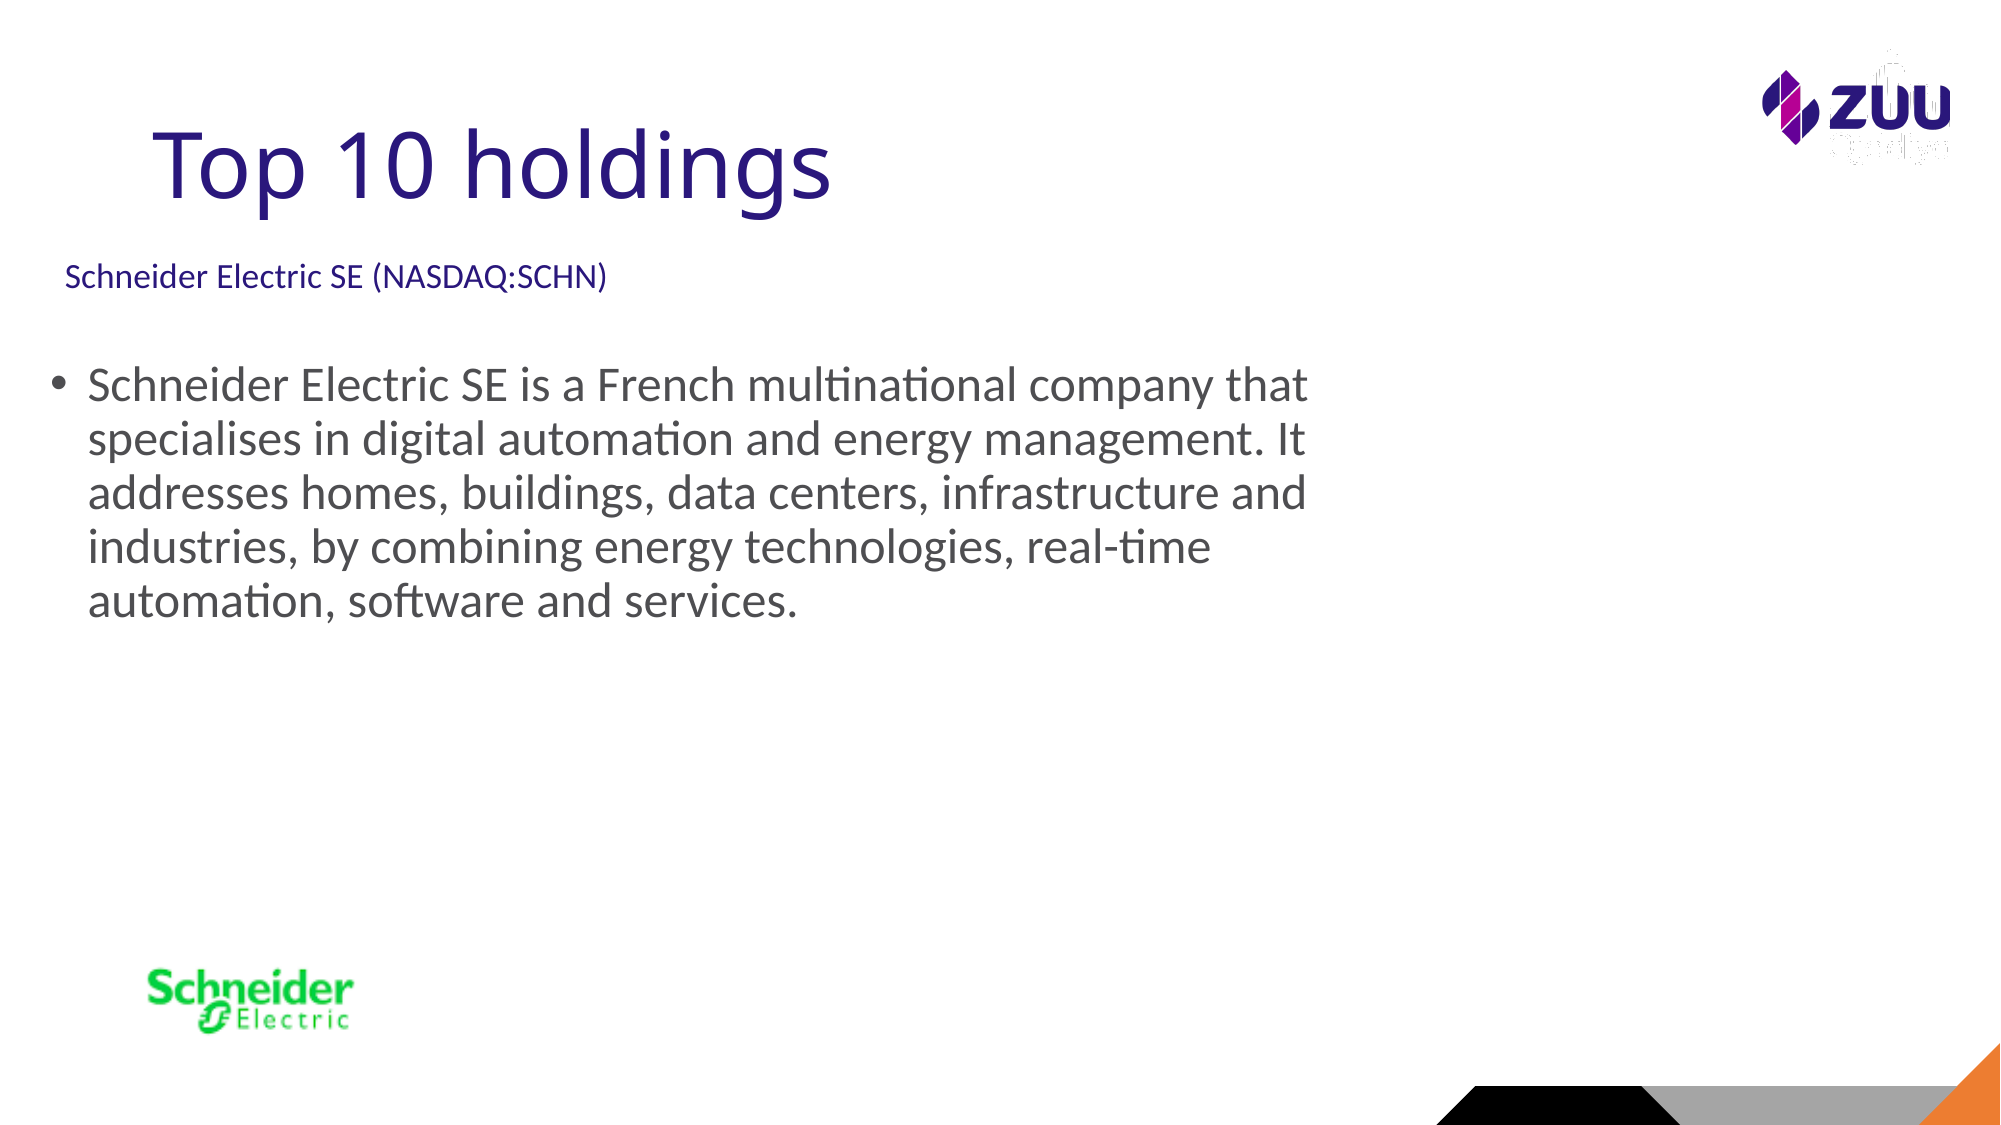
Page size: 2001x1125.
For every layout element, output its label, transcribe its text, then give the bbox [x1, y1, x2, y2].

picture [137, 879, 366, 1125]
subtitle Schneider Electric SE (NASDAQ:SCHN) [50, 242, 1948, 311]
list Schneider Electric SE is a French multinational company that specialises in digital automation and energy management. It addresses homes, buildings, data centers, infrastructure and industries, by combining energy technologies, real-time automation, software and services. [50, 358, 1427, 814]
slide_number 8 [1412, 1042, 1863, 1103]
title Top 10 holdings [137, 59, 1863, 242]
